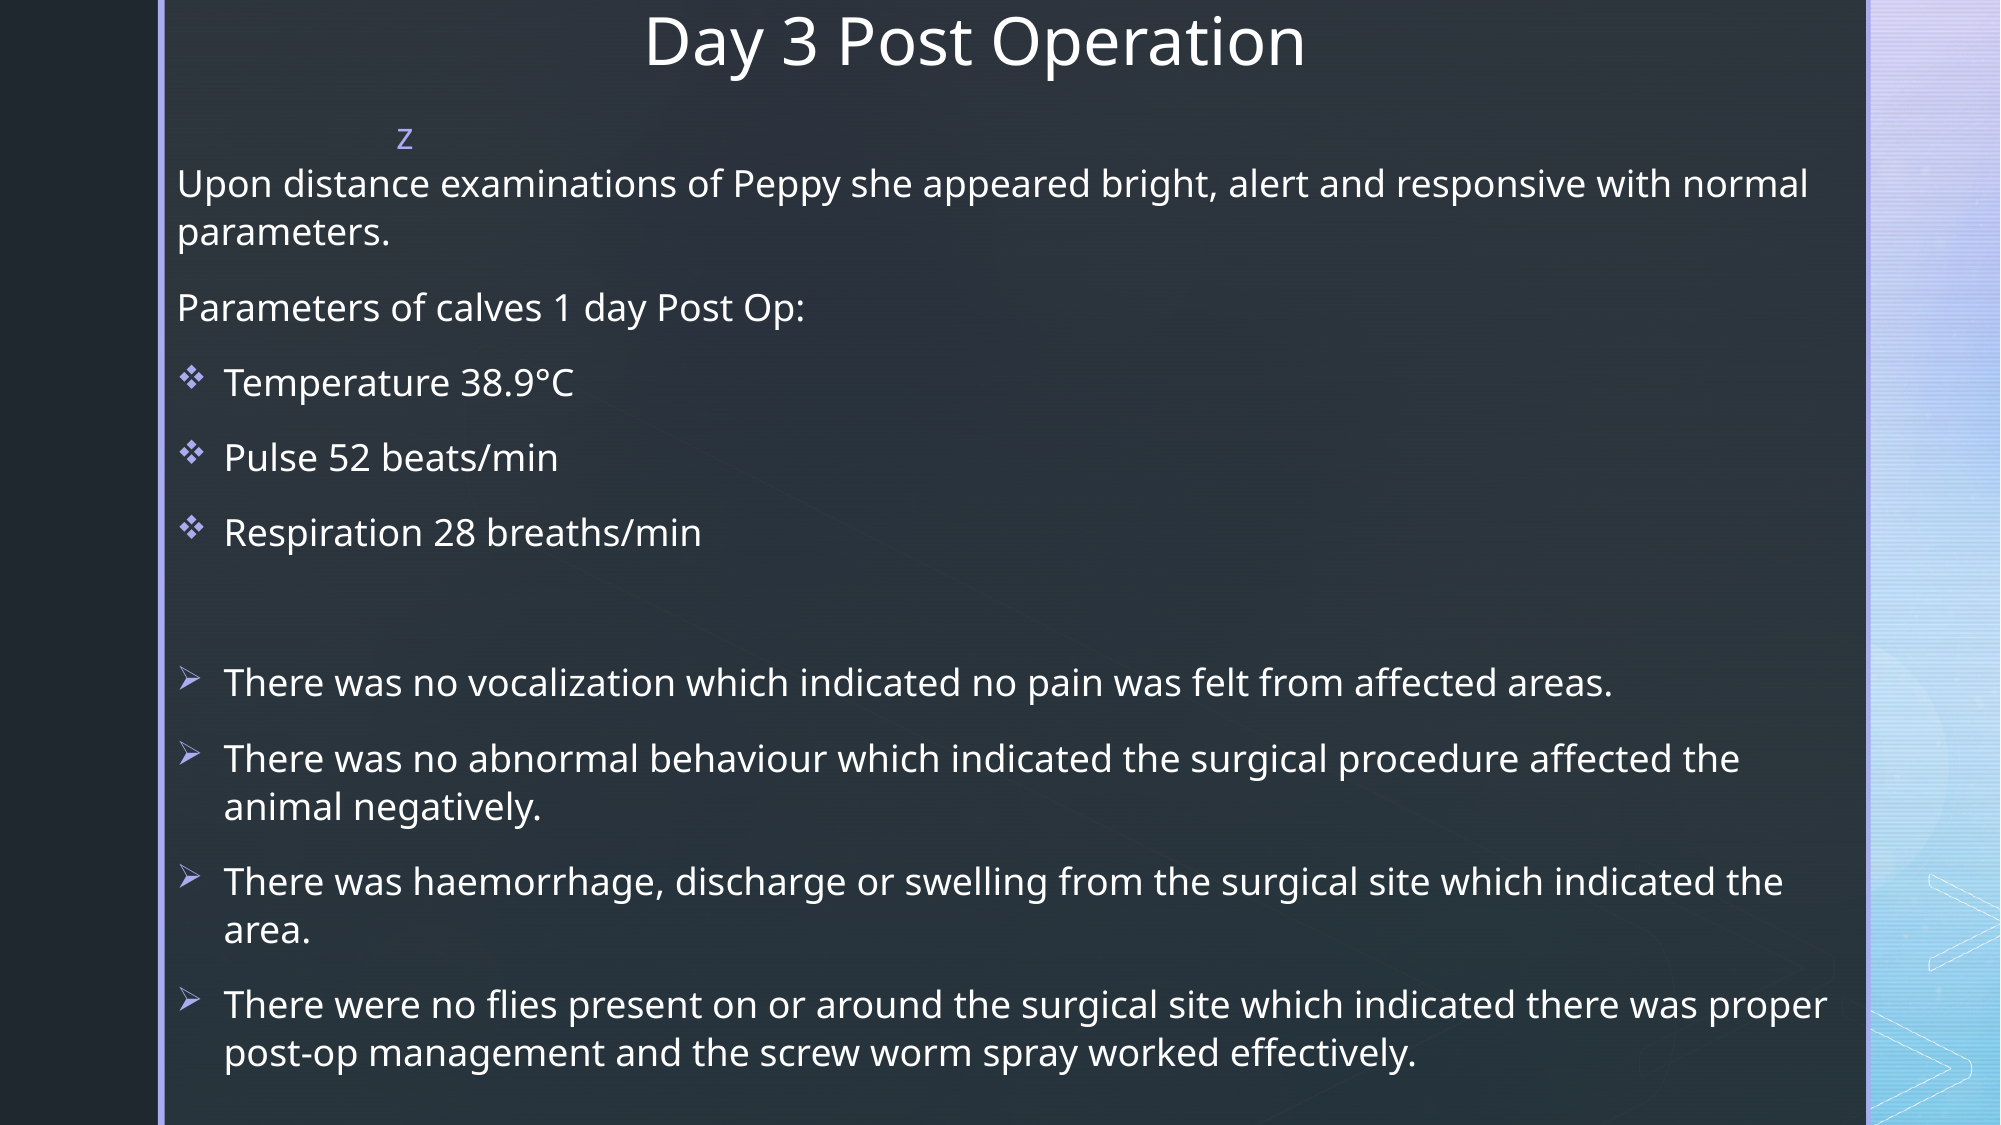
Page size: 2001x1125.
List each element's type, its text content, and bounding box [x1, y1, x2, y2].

picture [1871, 0, 2001, 1125]
title Day 3 Post Operation [323, 0, 1630, 149]
text_box Upon distance examinations of Peppy she appeared bright, alert and responsive with normal parameters. Parameters of calves 1 day Post Op: Temperature 38.9°C Pulse 52 beats/min Respiration 28 breaths/min There was no vocalization which indicated no pain was felt from affected areas. There was no abnormal behaviour which indicated the surgical procedure affected the animal negatively. There was haemorrhage, discharge or swelling from the surgical site which indicated the area. There were no flies present on or around the surgical site which indicated there was proper post-op management and the screw worm spray worked effectively. [161, 149, 1848, 1125]
